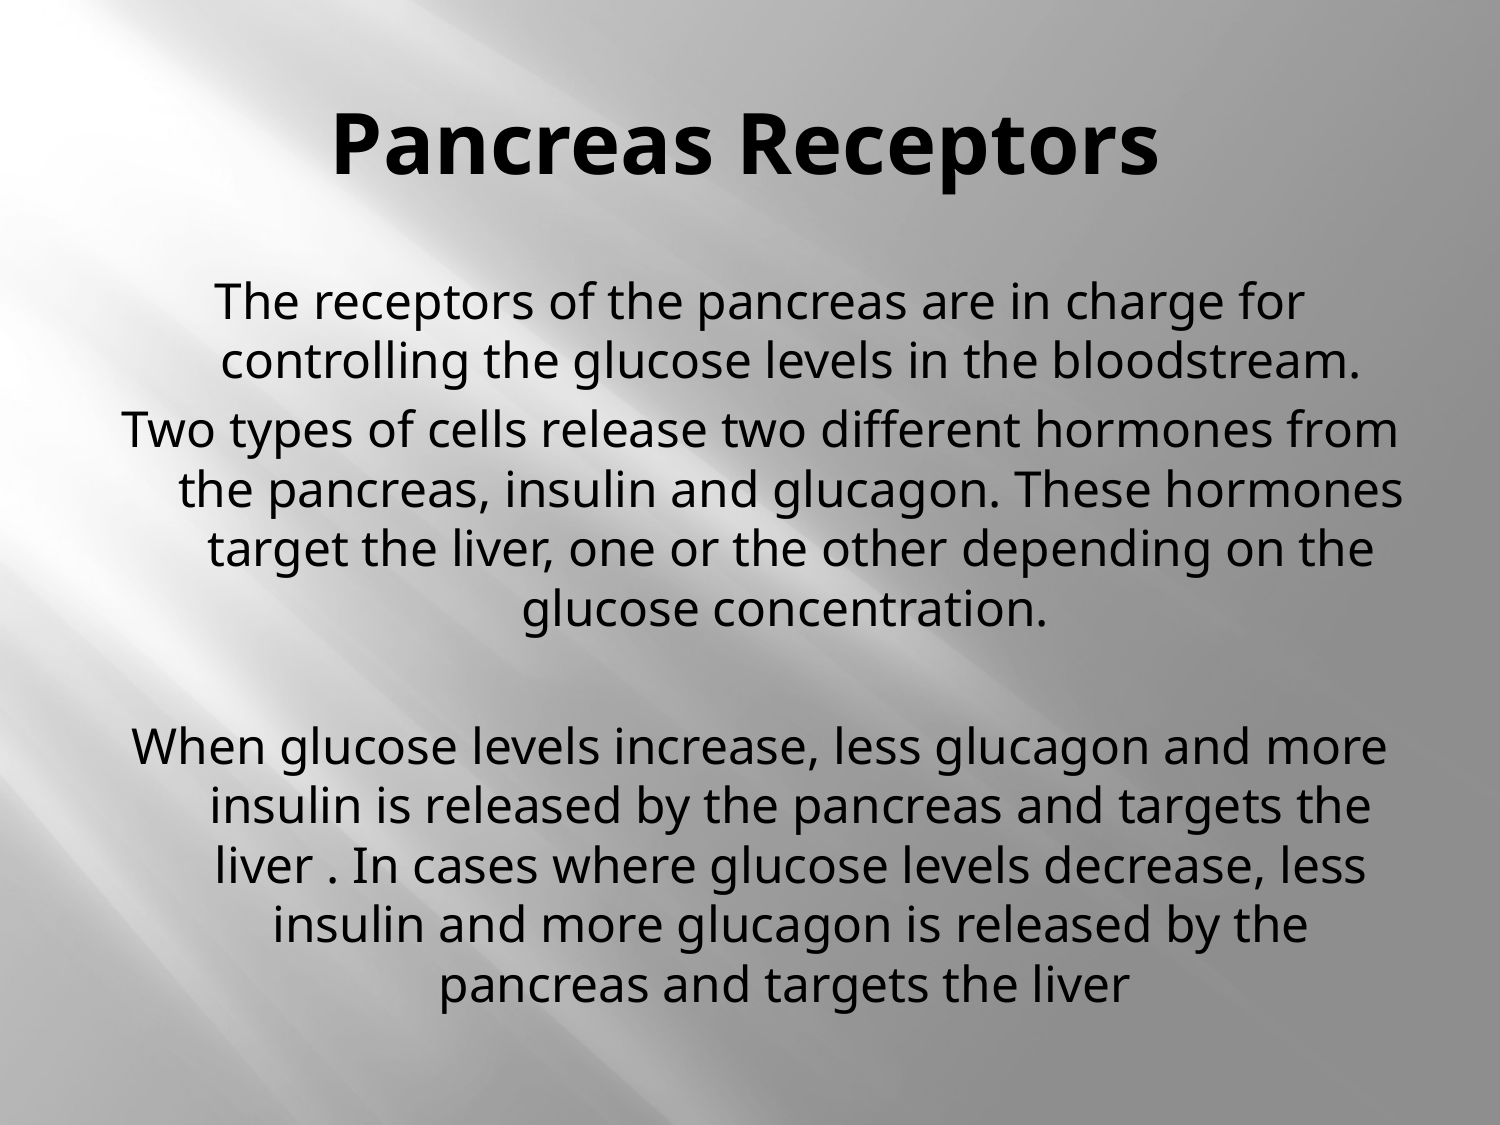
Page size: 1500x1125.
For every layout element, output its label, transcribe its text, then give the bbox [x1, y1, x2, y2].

list The receptors of the pancreas are in charge for controlling the glucose levels in the bloodstream. Two types of cells release two different hormones from the pancreas, insulin and glucagon. These hormones target the liver, one or the other depending on the glucose concentration. When glucose levels increase, less glucagon and more insulin is released by the pancreas and targets the liver . In cases where glucose levels decrease, less insulin and more glucagon is released by the pancreas and targets the liver [75, 262, 1425, 1035]
title Pancreas Receptors [70, 82, 1421, 270]
